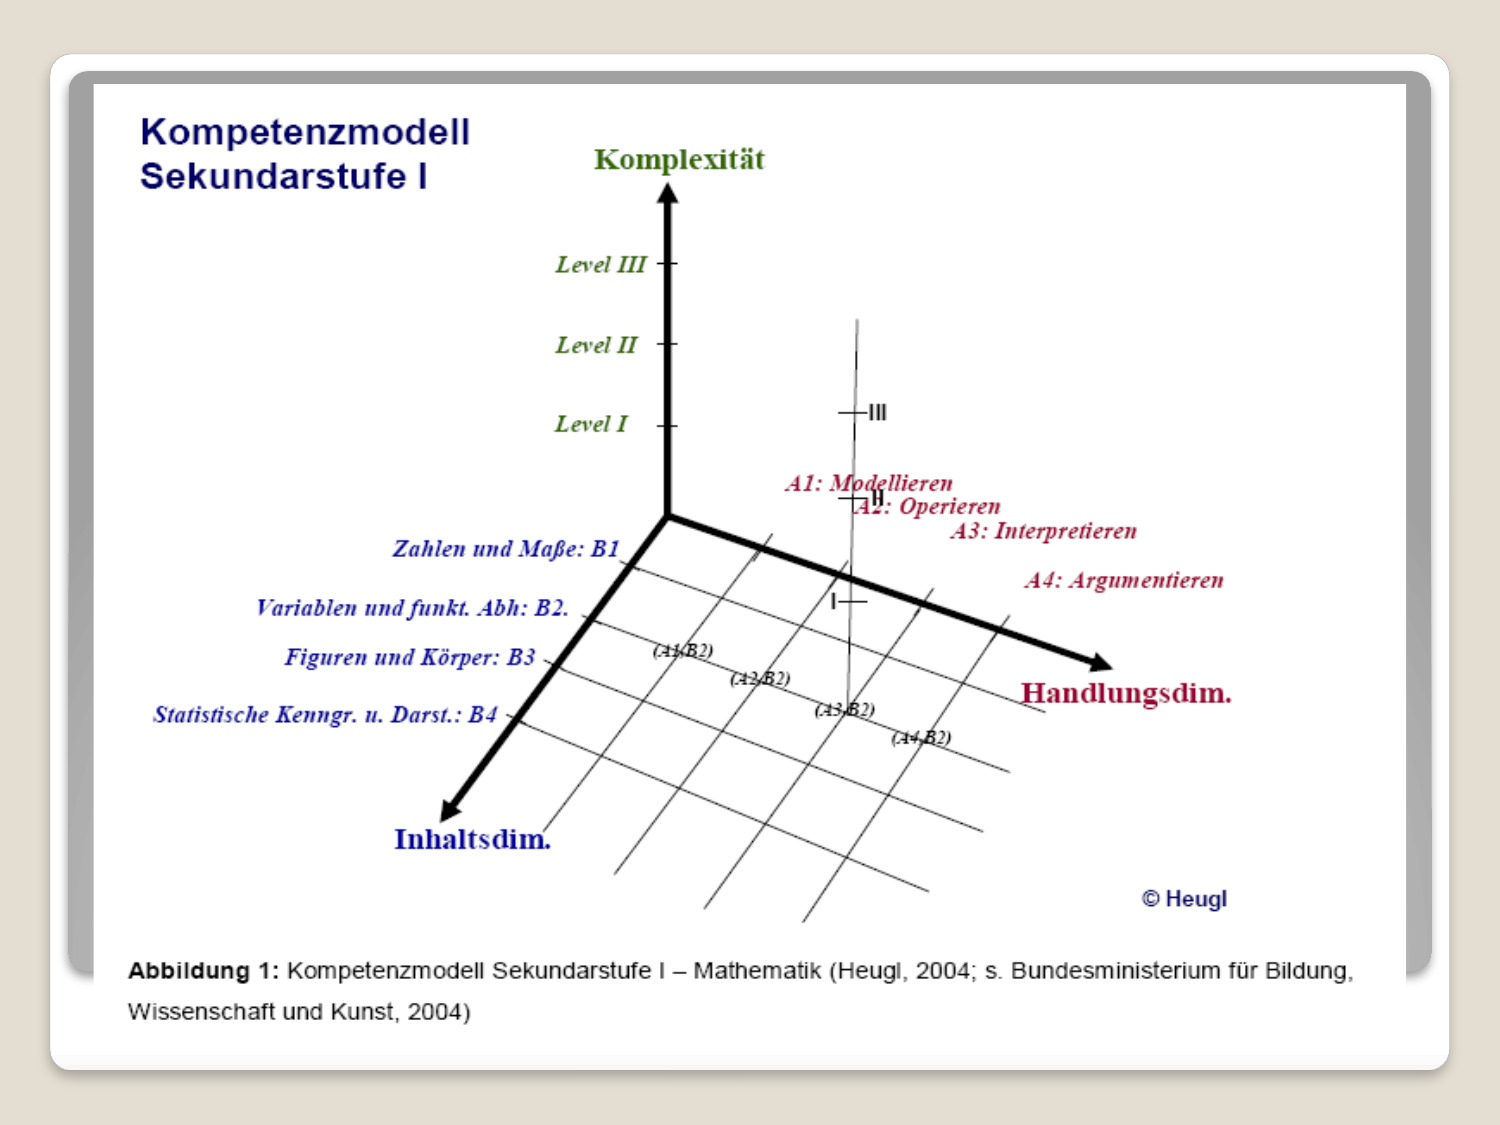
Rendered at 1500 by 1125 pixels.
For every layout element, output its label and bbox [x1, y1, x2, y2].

list [93, 84, 1407, 1041]
